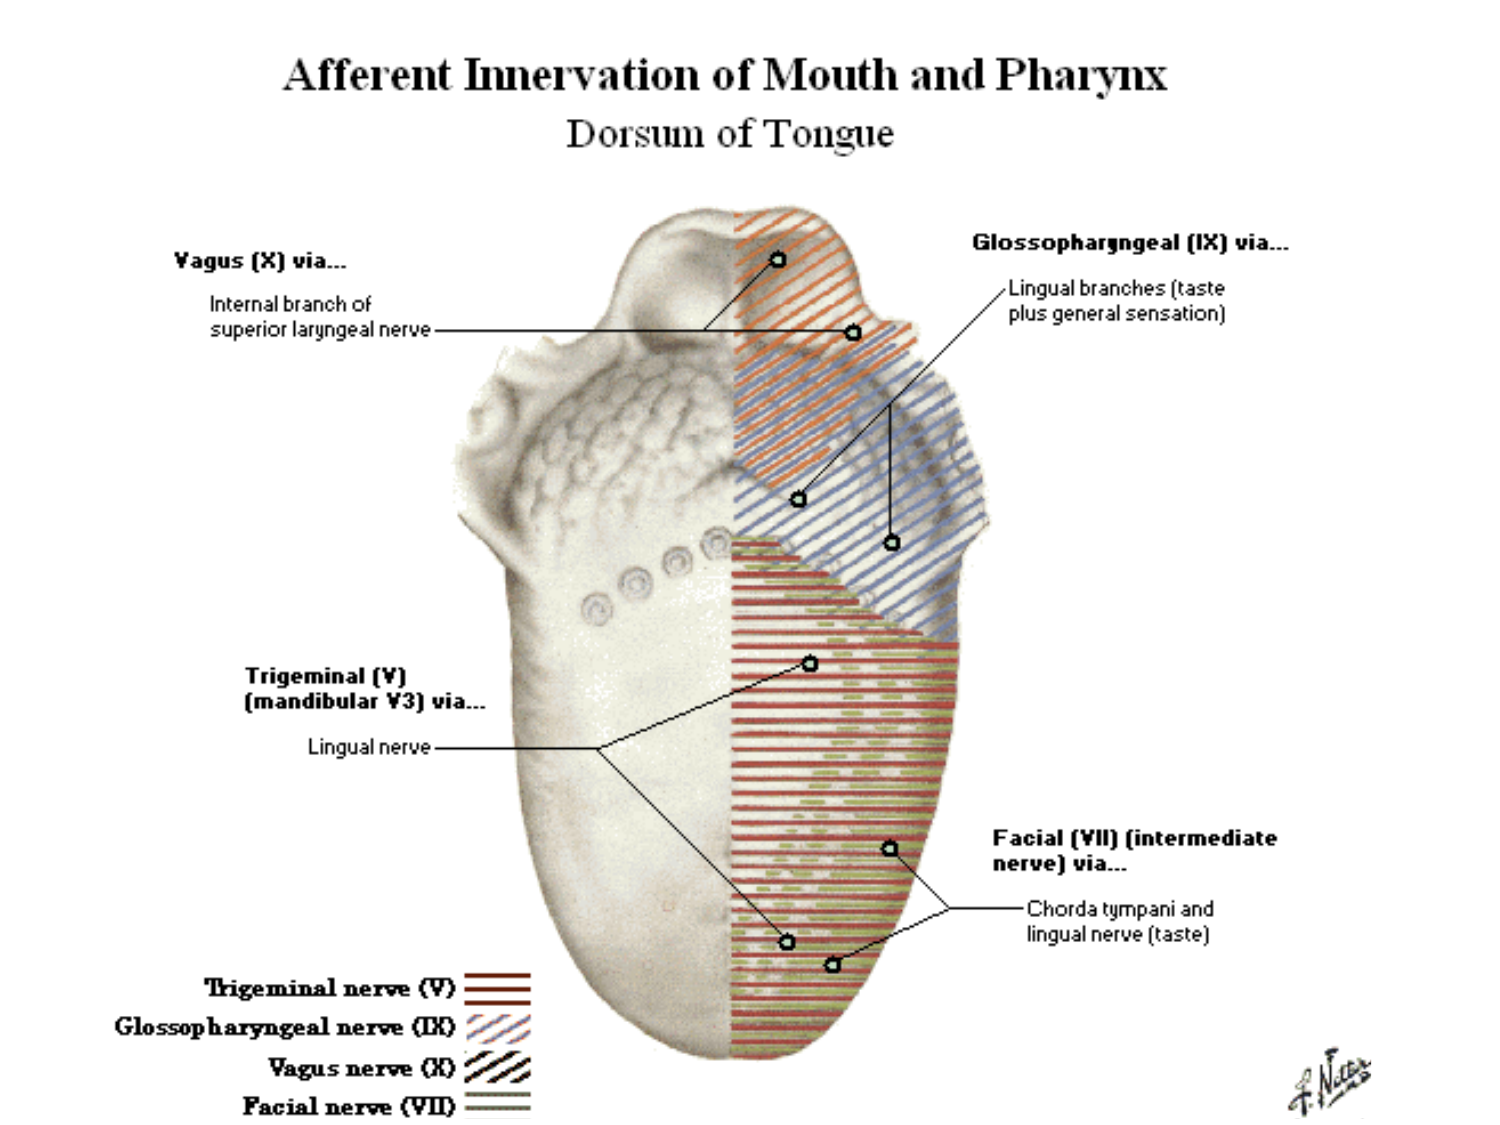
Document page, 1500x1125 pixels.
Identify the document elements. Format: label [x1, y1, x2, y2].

picture [111, 0, 1372, 1119]
